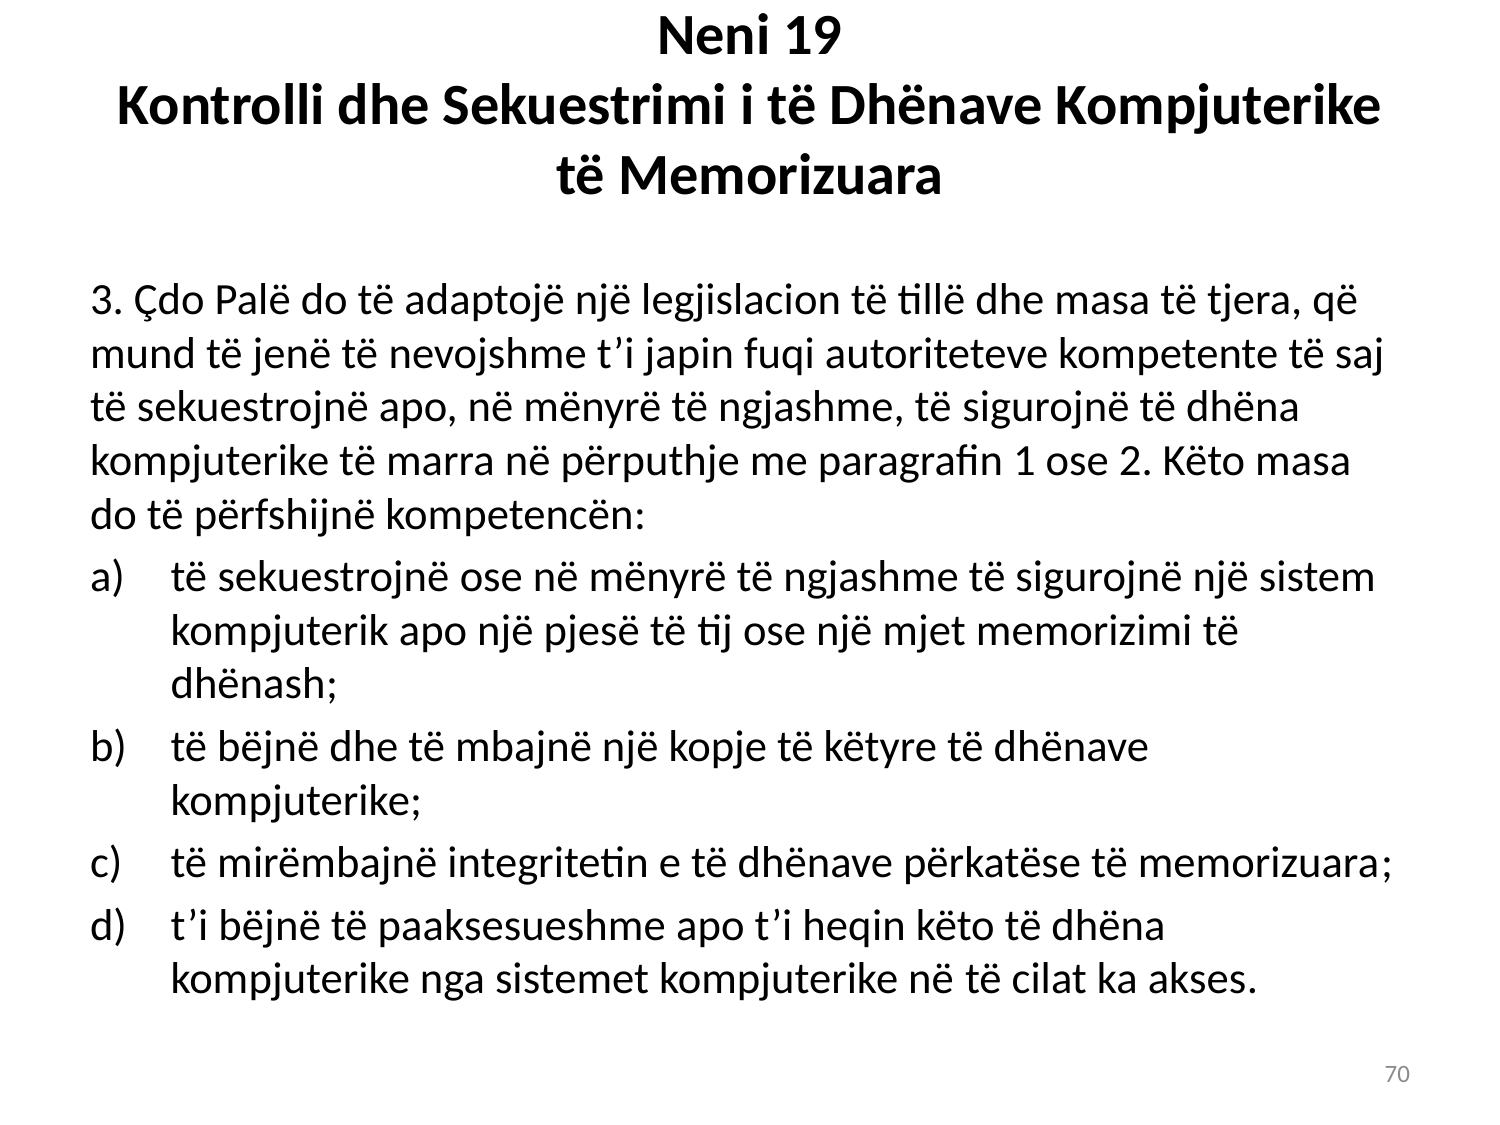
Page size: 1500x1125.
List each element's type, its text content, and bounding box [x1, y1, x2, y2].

list 3. Çdo Palë do të adaptojë një legjislacion të tillë dhe masa të tjera, që mund të jenë të nevojshme t’i japin fuqi autoriteteve kompetente të saj të sekuestrojnë apo, në mënyrë të ngjashme, të sigurojnë të dhëna kompjuterike të marra në përputhje me paragrafin 1 ose 2. Këto masa do të përfshijnë kompetencën: të sekuestrojnë ose në mënyrë të ngjashme të sigurojnë një sistem kompjuterik apo një pjesë të tij ose një mjet memorizimi të dhënash; të bëjnë dhe të mbajnë një kopje të këtyre të dhënave kompjuterike; të mirëmbajnë integritetin e të dhënave përkatëse të memorizuara; t’i bëjnë të paaksesueshme apo t’i heqin këto të dhëna kompjuterike nga sistemet kompjuterike në të cilat ka akses. [74, 262, 1426, 1073]
title Neni 19 Kontrolli dhe Sekuestrimi i të Dhënave Kompjuterike të Memorizuara [74, 0, 1426, 220]
slide_number 70 [1074, 1042, 1425, 1103]
